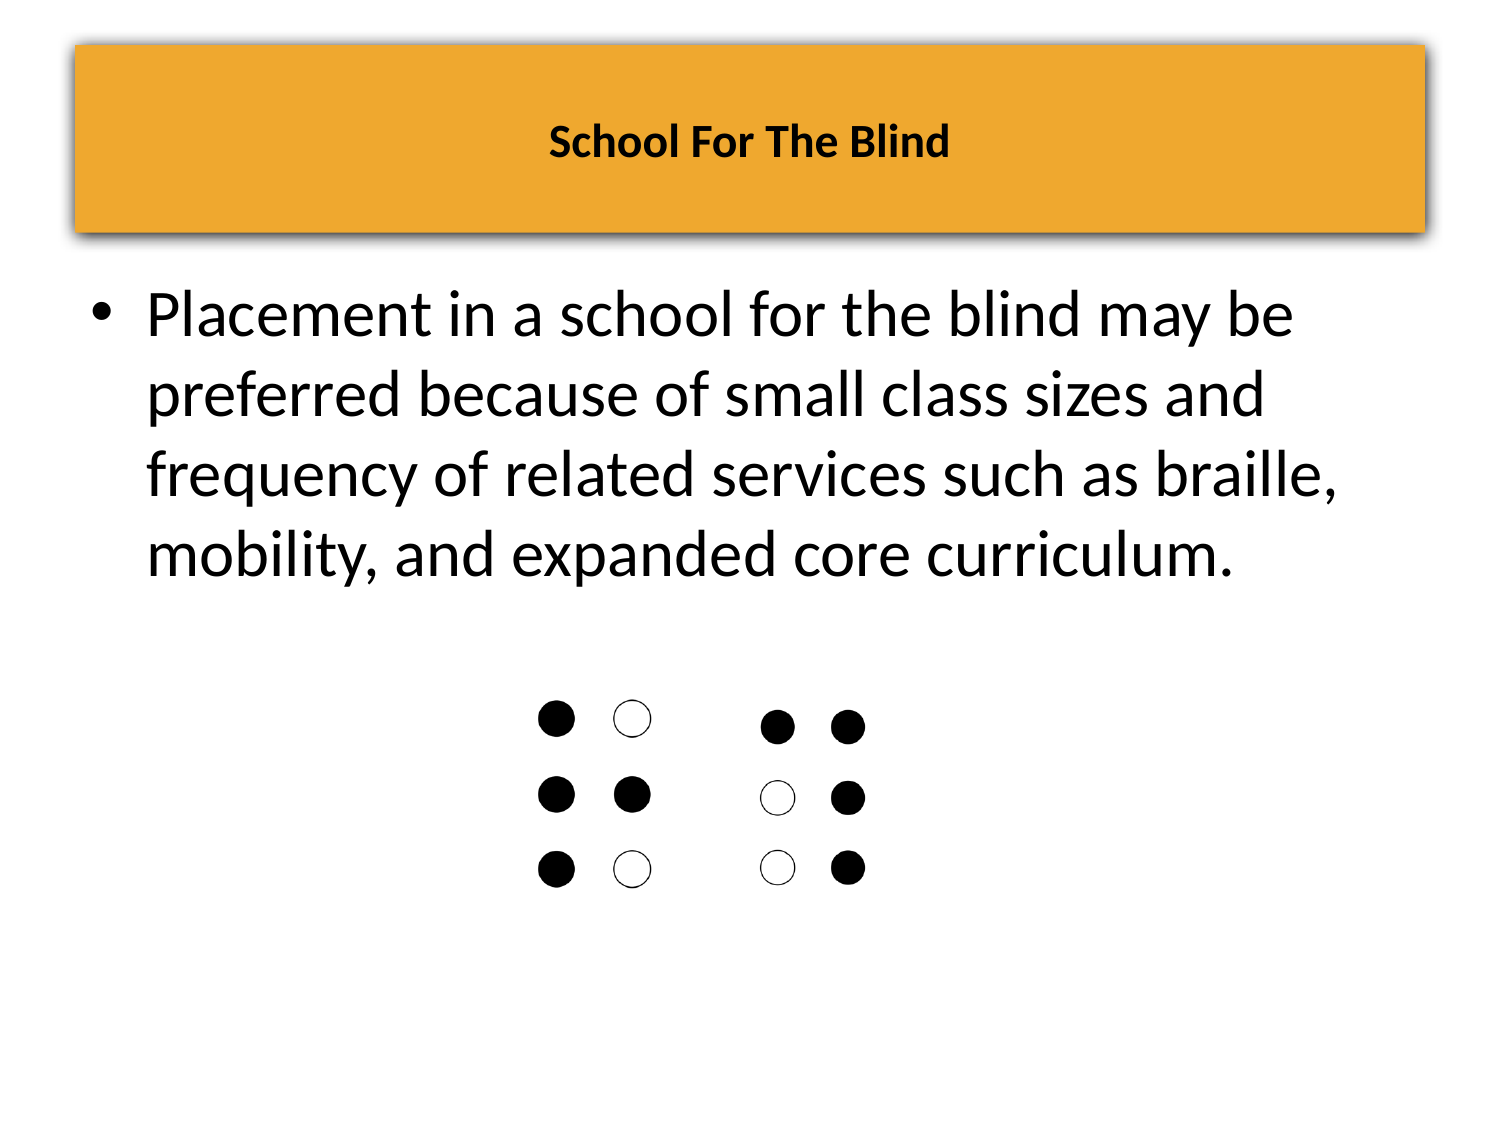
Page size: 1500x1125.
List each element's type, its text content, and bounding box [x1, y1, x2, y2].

title School For The Blind [75, 45, 1425, 233]
list Placement in a school for the blind may be preferred because of small class sizes and frequency of related services such as braille, mobility, and expanded core curriculum. [75, 262, 1425, 1005]
picture [724, 674, 901, 920]
picture [499, 662, 688, 925]
